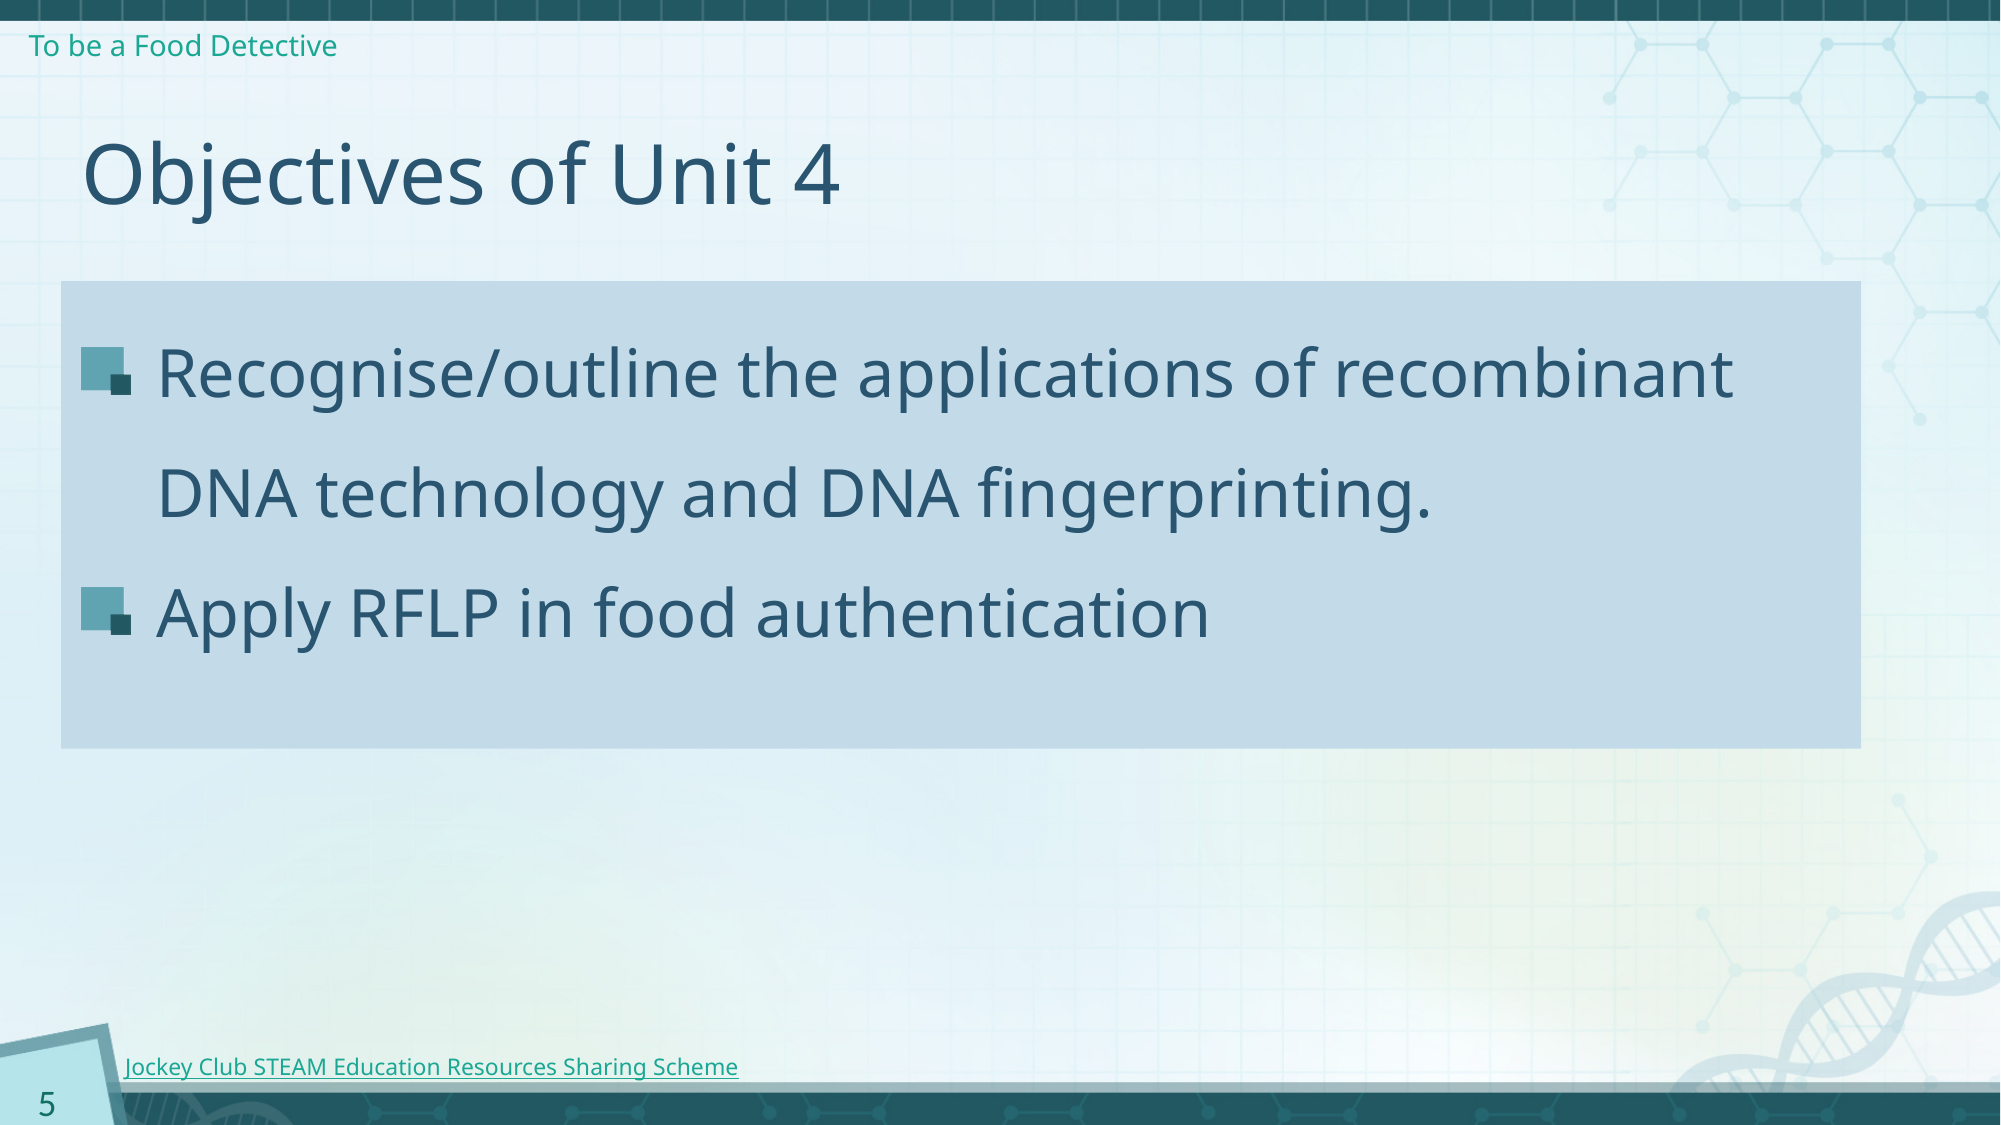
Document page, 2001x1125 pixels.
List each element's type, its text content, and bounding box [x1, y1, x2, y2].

list Recognise/outline the applications of recombinant DNA technology and DNA fingerprinting. Apply RFLP in food authentication [61, 281, 1862, 749]
slide_number 5 [0, 1071, 96, 1125]
title Objectives of Unit 4 [61, 63, 1571, 279]
picture [0, 0, 2001, 1125]
